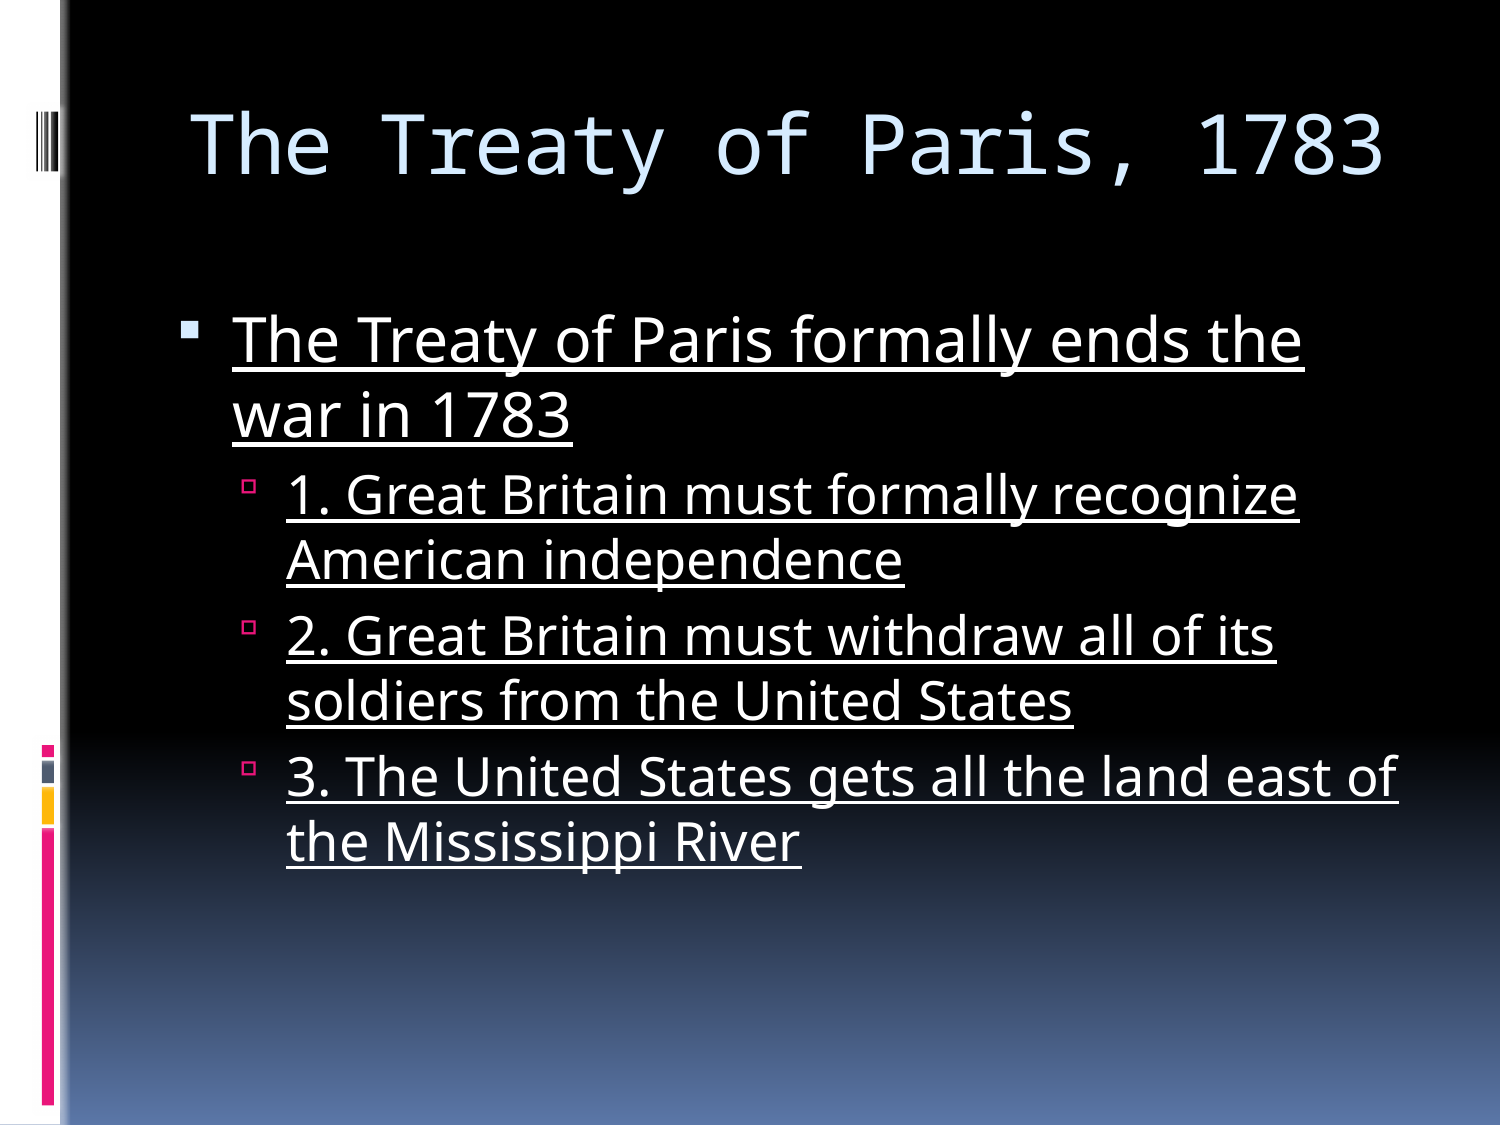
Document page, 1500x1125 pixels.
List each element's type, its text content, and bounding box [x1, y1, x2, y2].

title The Treaty of Paris, 1783 [150, 83, 1425, 234]
list The Treaty of Paris formally ends the war in 1783 1. Great Britain must formally recognize American independence 2. Great Britain must withdraw all of its soldiers from the United States 3. The United States gets all the land east of the Mississippi River [150, 292, 1425, 1043]
